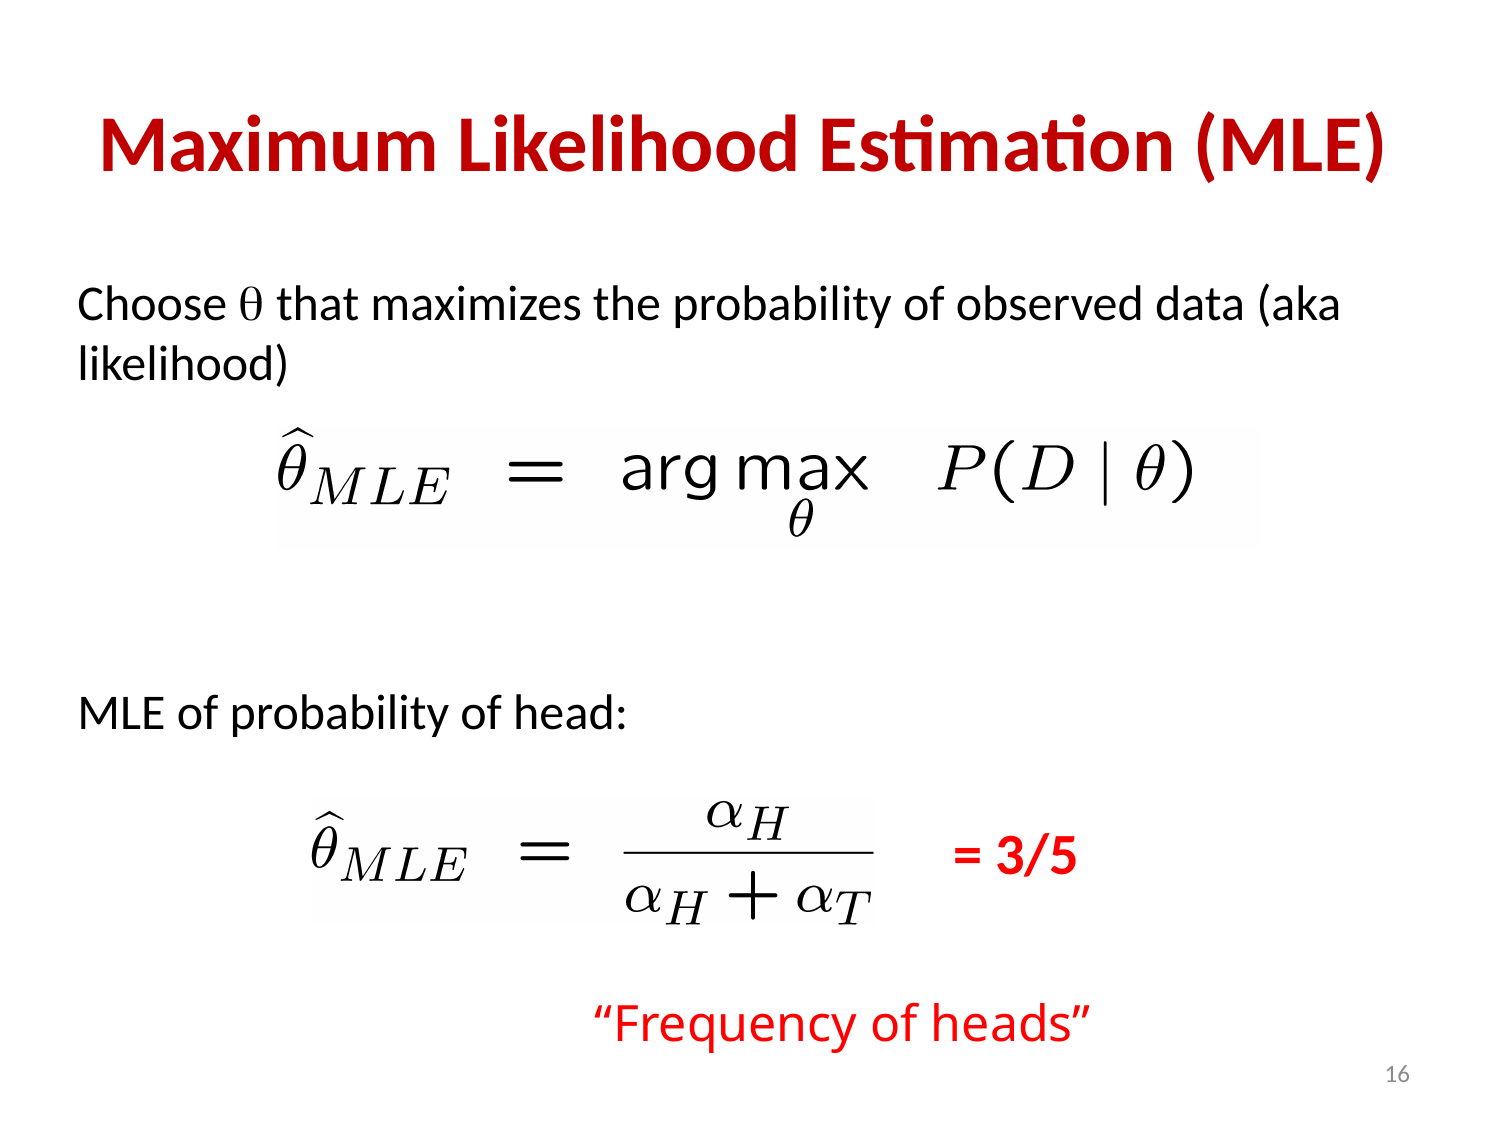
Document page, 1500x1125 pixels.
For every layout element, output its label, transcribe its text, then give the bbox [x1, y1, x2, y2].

slide_number 16 [1074, 1042, 1425, 1103]
text_box = 3/5 [938, 808, 1095, 894]
list Choose  that maximizes the probability of observed data (aka likelihood) MLE of probability of head: [62, 262, 1463, 1005]
title Maximum Likelihood Estimation (MLE) [50, 45, 1438, 233]
picture [310, 798, 876, 926]
picture [274, 426, 1262, 551]
text_box “Frequency of heads” [580, 984, 1107, 1060]
